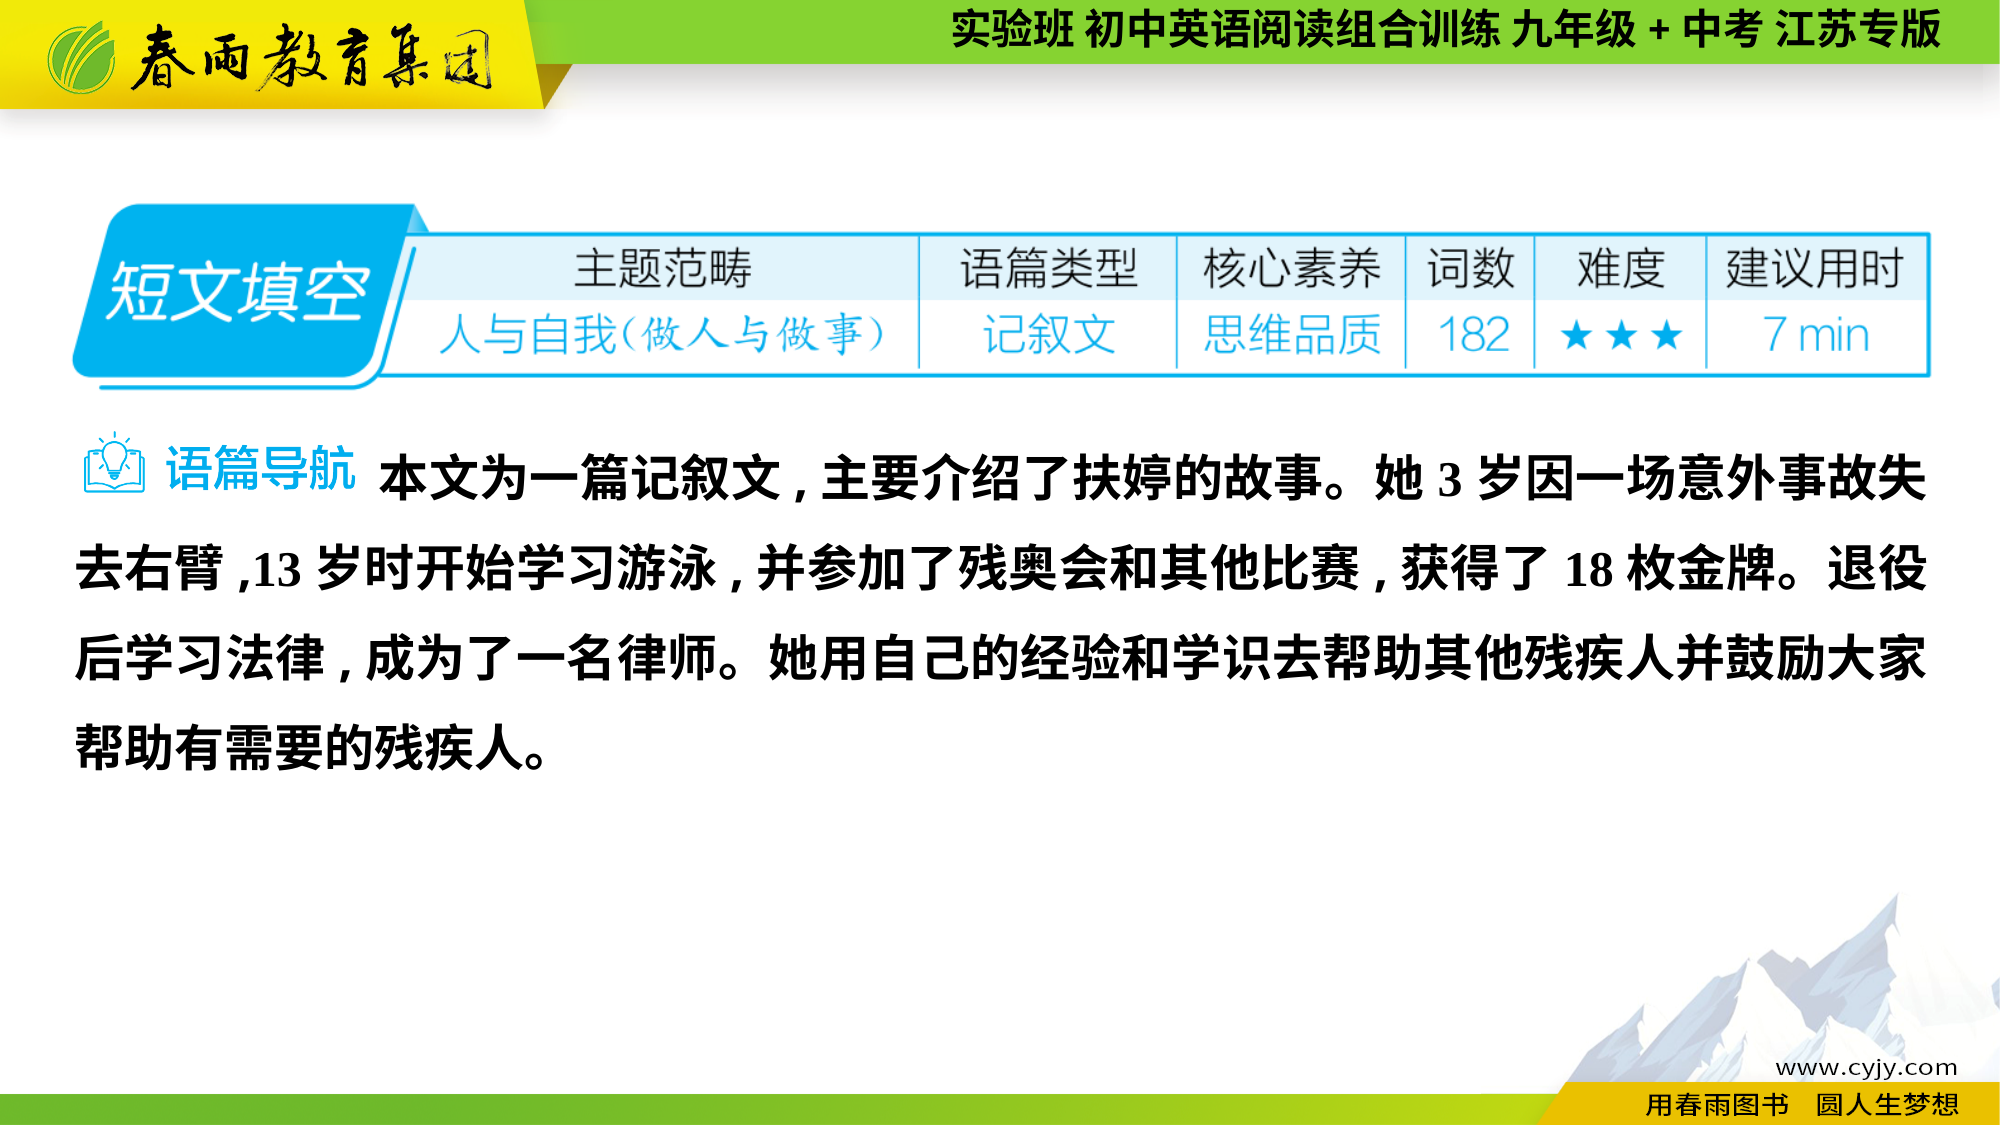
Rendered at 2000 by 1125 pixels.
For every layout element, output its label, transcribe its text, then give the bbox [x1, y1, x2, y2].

list 本文为一篇记叙文,主要介绍了扶婷的故事。她3岁因一场意外事故失去右臂,13岁时开始学习游泳,并参加了残奥会和其他比赛,获得了18枚金牌。退役后学习法律,成为了一名律师。她用自己的经验和学识去帮助其他残疾人并鼓励大家帮助有需要的残疾人。 [59, 409, 1944, 777]
picture [0, 0, 2000, 1125]
